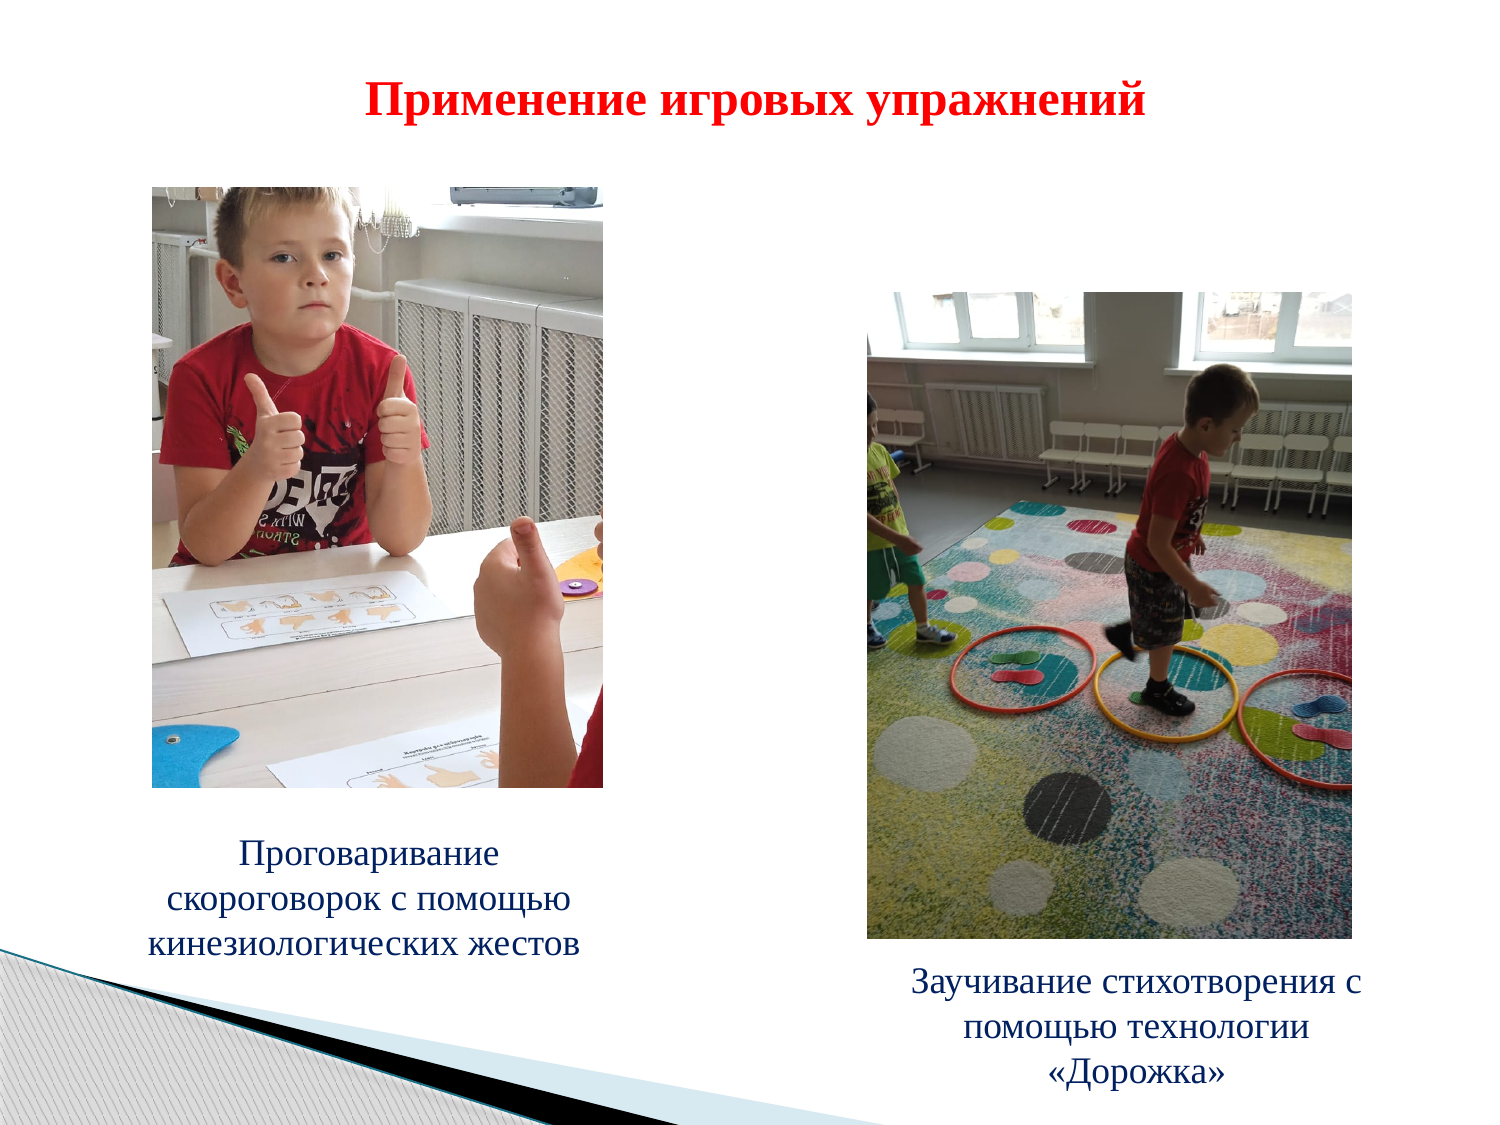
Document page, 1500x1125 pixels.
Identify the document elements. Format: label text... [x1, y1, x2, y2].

picture [866, 292, 1352, 939]
text_box Заучивание стихотворения с помощью технологии «Дорожка» [878, 949, 1395, 1099]
text_box Проговаривание скороговорок с помощью кинезиологических жестов [128, 820, 610, 970]
text_box Применение игровых упражнений [210, 58, 1313, 134]
picture [152, 187, 603, 788]
